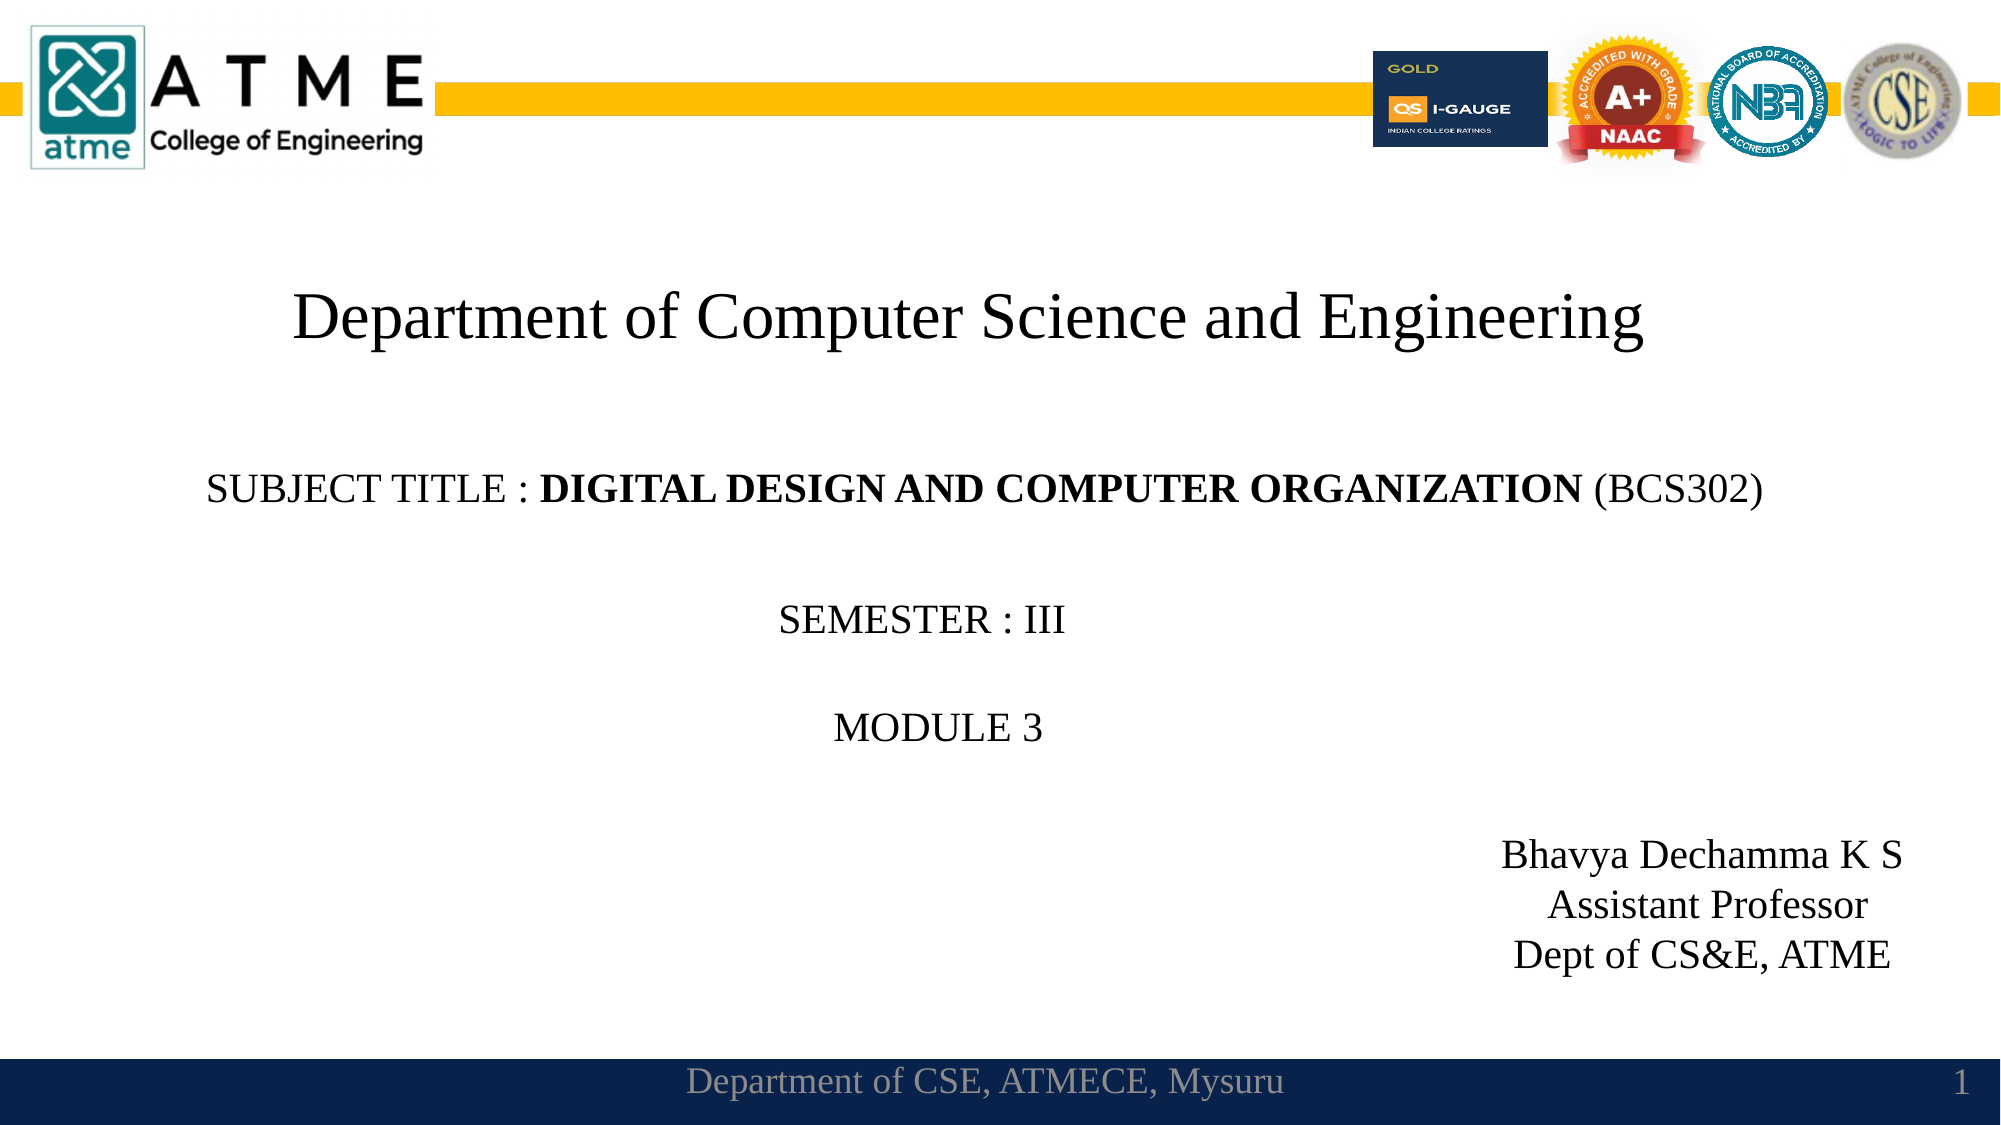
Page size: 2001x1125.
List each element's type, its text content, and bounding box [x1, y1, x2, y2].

text_box Department of Computer Science and Engineering [277, 264, 1694, 359]
text_box SUBJECT TITLE : DIGITAL DESIGN AND COMPUTER ORGANIZATION (BCS302) [191, 453, 1781, 519]
text_box Bhavya Dechamma K S Assistant Professor Dept of CS&E, ATME [1424, 819, 1992, 985]
picture [0, 1059, 2001, 1125]
text_box SEMESTER : III [760, 584, 1094, 650]
picture [1840, 26, 1968, 176]
picture [22, 15, 435, 178]
footer Department of CSE, ATMECE, Mysuru [501, 1056, 1470, 1102]
slide_number 1 [1511, 1057, 1972, 1103]
text_box MODULE 3 [818, 692, 1113, 757]
picture [1373, 20, 1828, 180]
